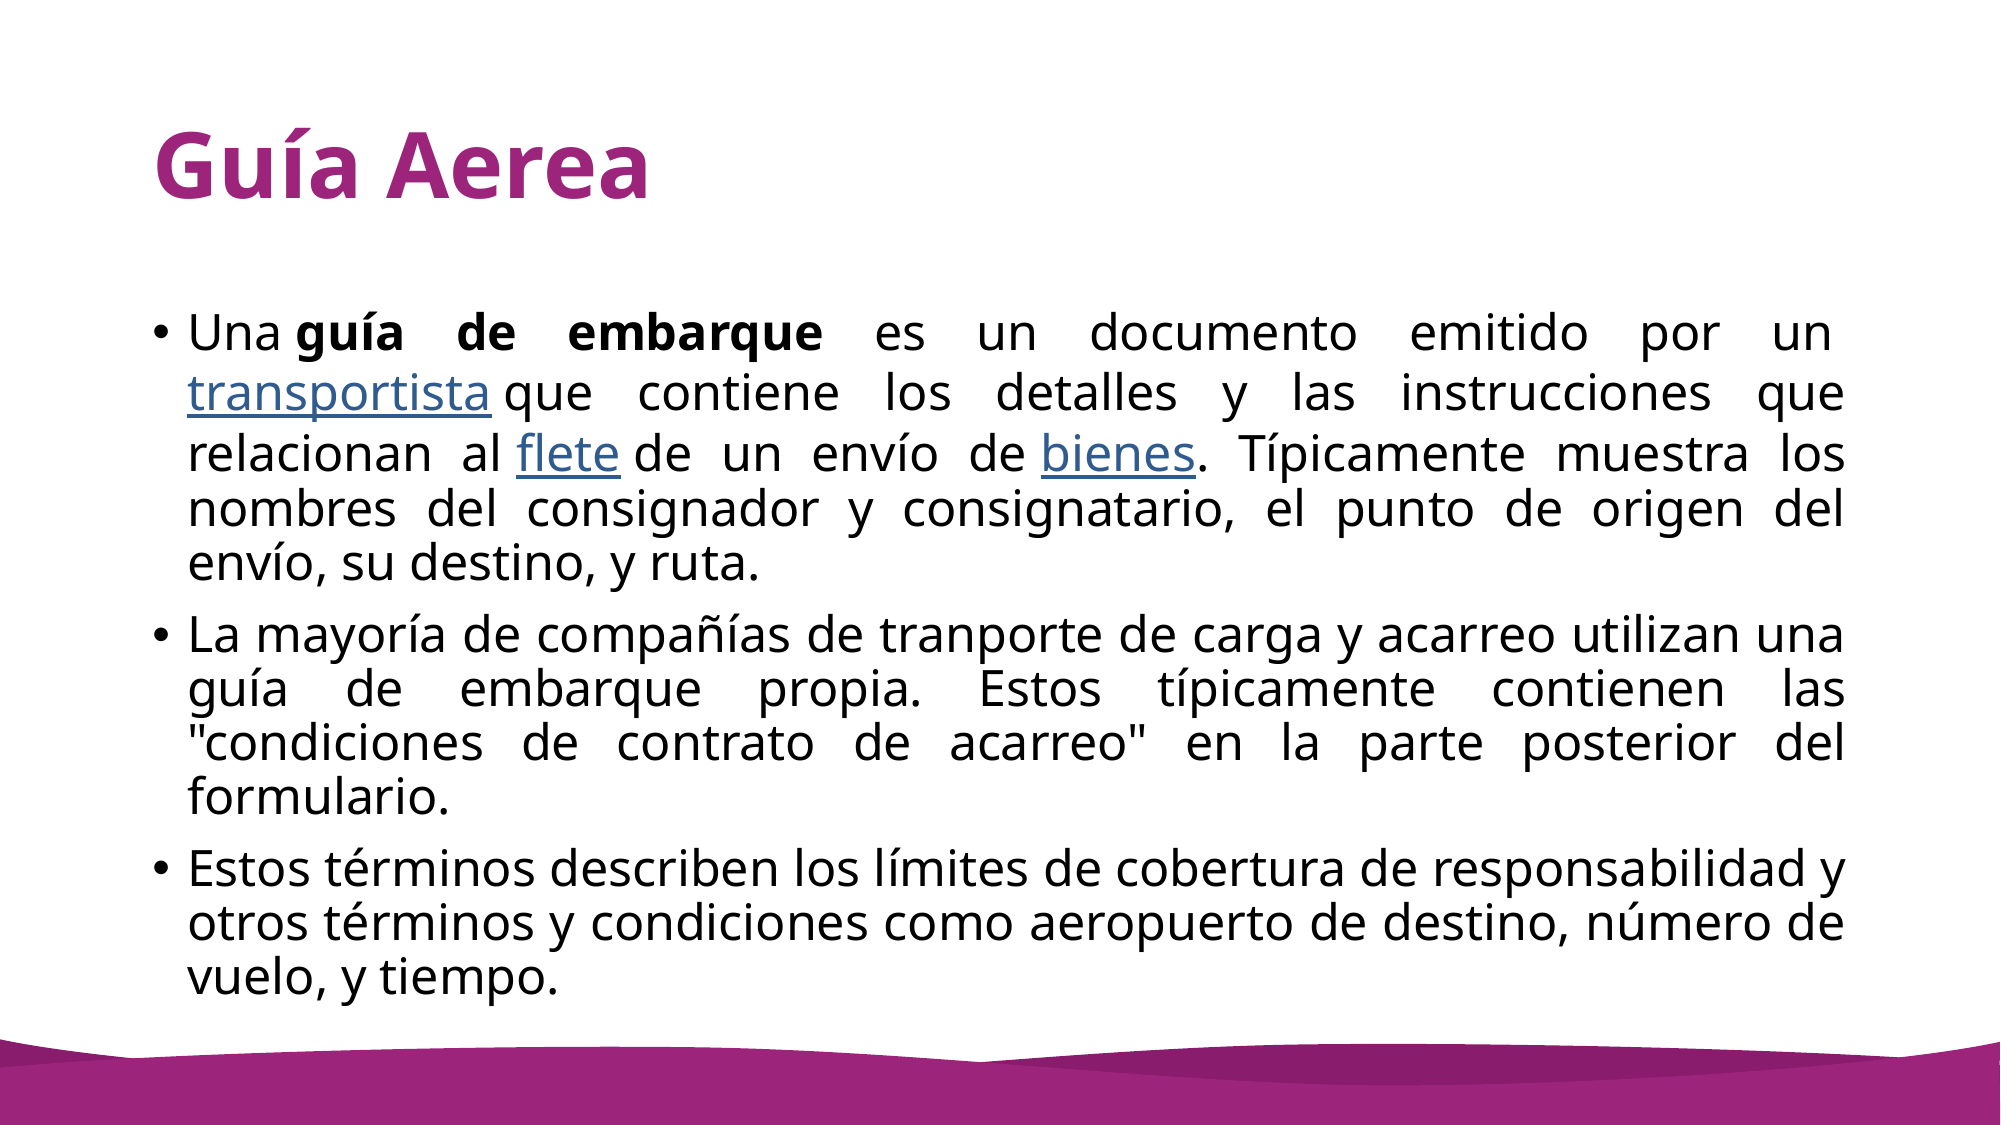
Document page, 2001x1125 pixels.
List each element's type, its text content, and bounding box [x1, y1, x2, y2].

list Una guía de embarque es un documento emitido por un transportista que contiene los detalles y las instrucciones que relacionan al flete de un envío de bienes. Típicamente muestra los nombres del consignador y consignatario, el punto de origen del envío, su destino, y ruta. La mayoría de compañías de tranporte de carga y acarreo utilizan una guía de embarque propia. Estos típicamente contienen las "condiciones de contrato de acarreo" en la parte posterior del formulario. Estos términos describen los límites de cobertura de responsabilidad y otros términos y condiciones como aeropuerto de destino, número de vuelo, y tiempo. [137, 299, 1863, 1014]
title Guía Aerea [137, 59, 1863, 278]
